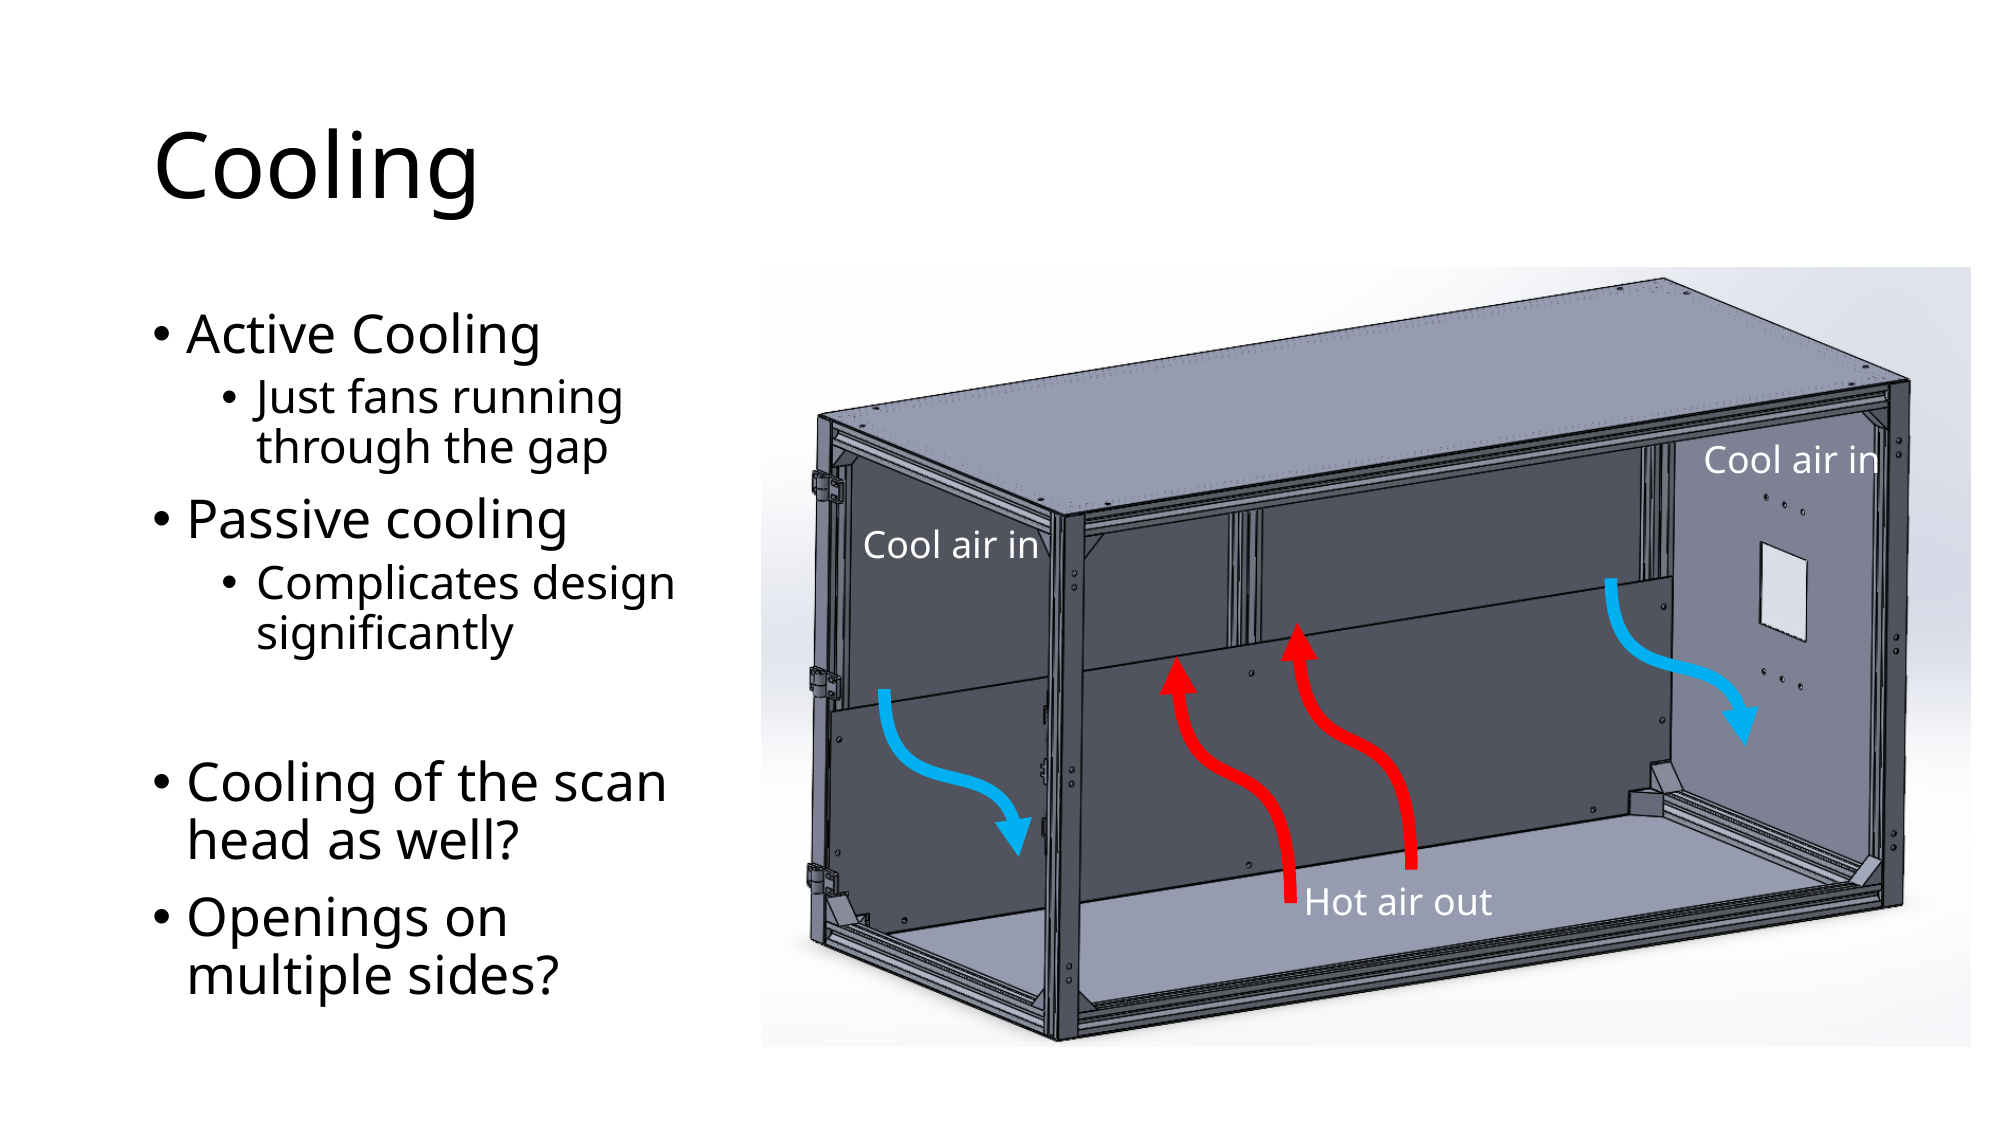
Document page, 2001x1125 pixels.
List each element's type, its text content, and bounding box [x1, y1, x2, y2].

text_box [1230, 688, 1479, 804]
picture [760, 267, 1972, 1048]
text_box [867, 705, 1037, 841]
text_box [1109, 722, 1358, 838]
title Cooling [137, 59, 1863, 278]
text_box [1593, 594, 1763, 730]
list Active Cooling Just fans running through the gap Passive cooling Complicates design significantly Cooling of the scan head as well? Openings on multiple sides? [137, 299, 728, 1014]
